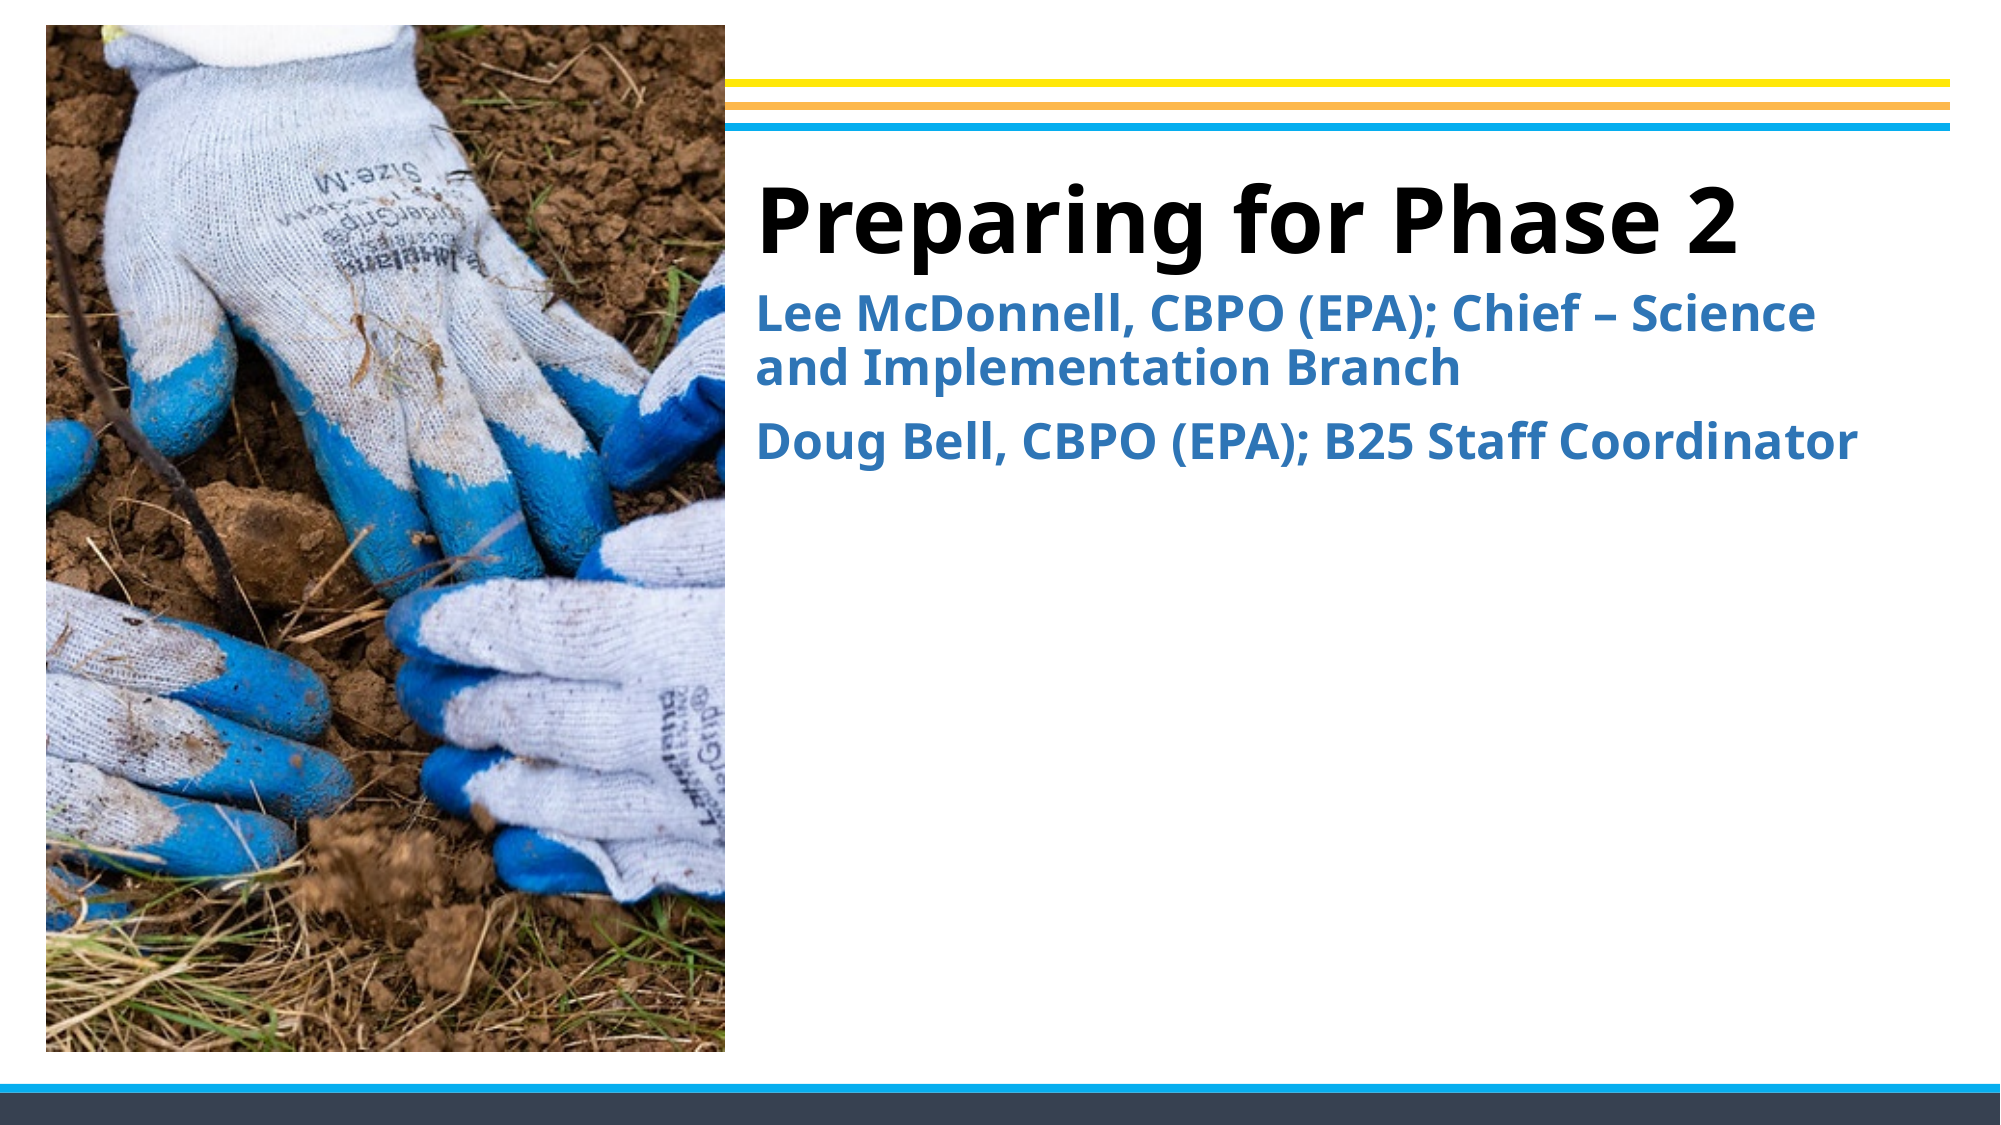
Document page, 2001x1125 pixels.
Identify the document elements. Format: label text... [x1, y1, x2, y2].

text_box Preparing for Phase 2 [740, 167, 1927, 280]
picture [45, 25, 725, 1052]
text_box Lee McDonnell, CBPO (EPA); Chief – Science and Implementation Branch Doug Bell, CBPO (EPA); B25 Staff Coordinator [740, 280, 1927, 508]
